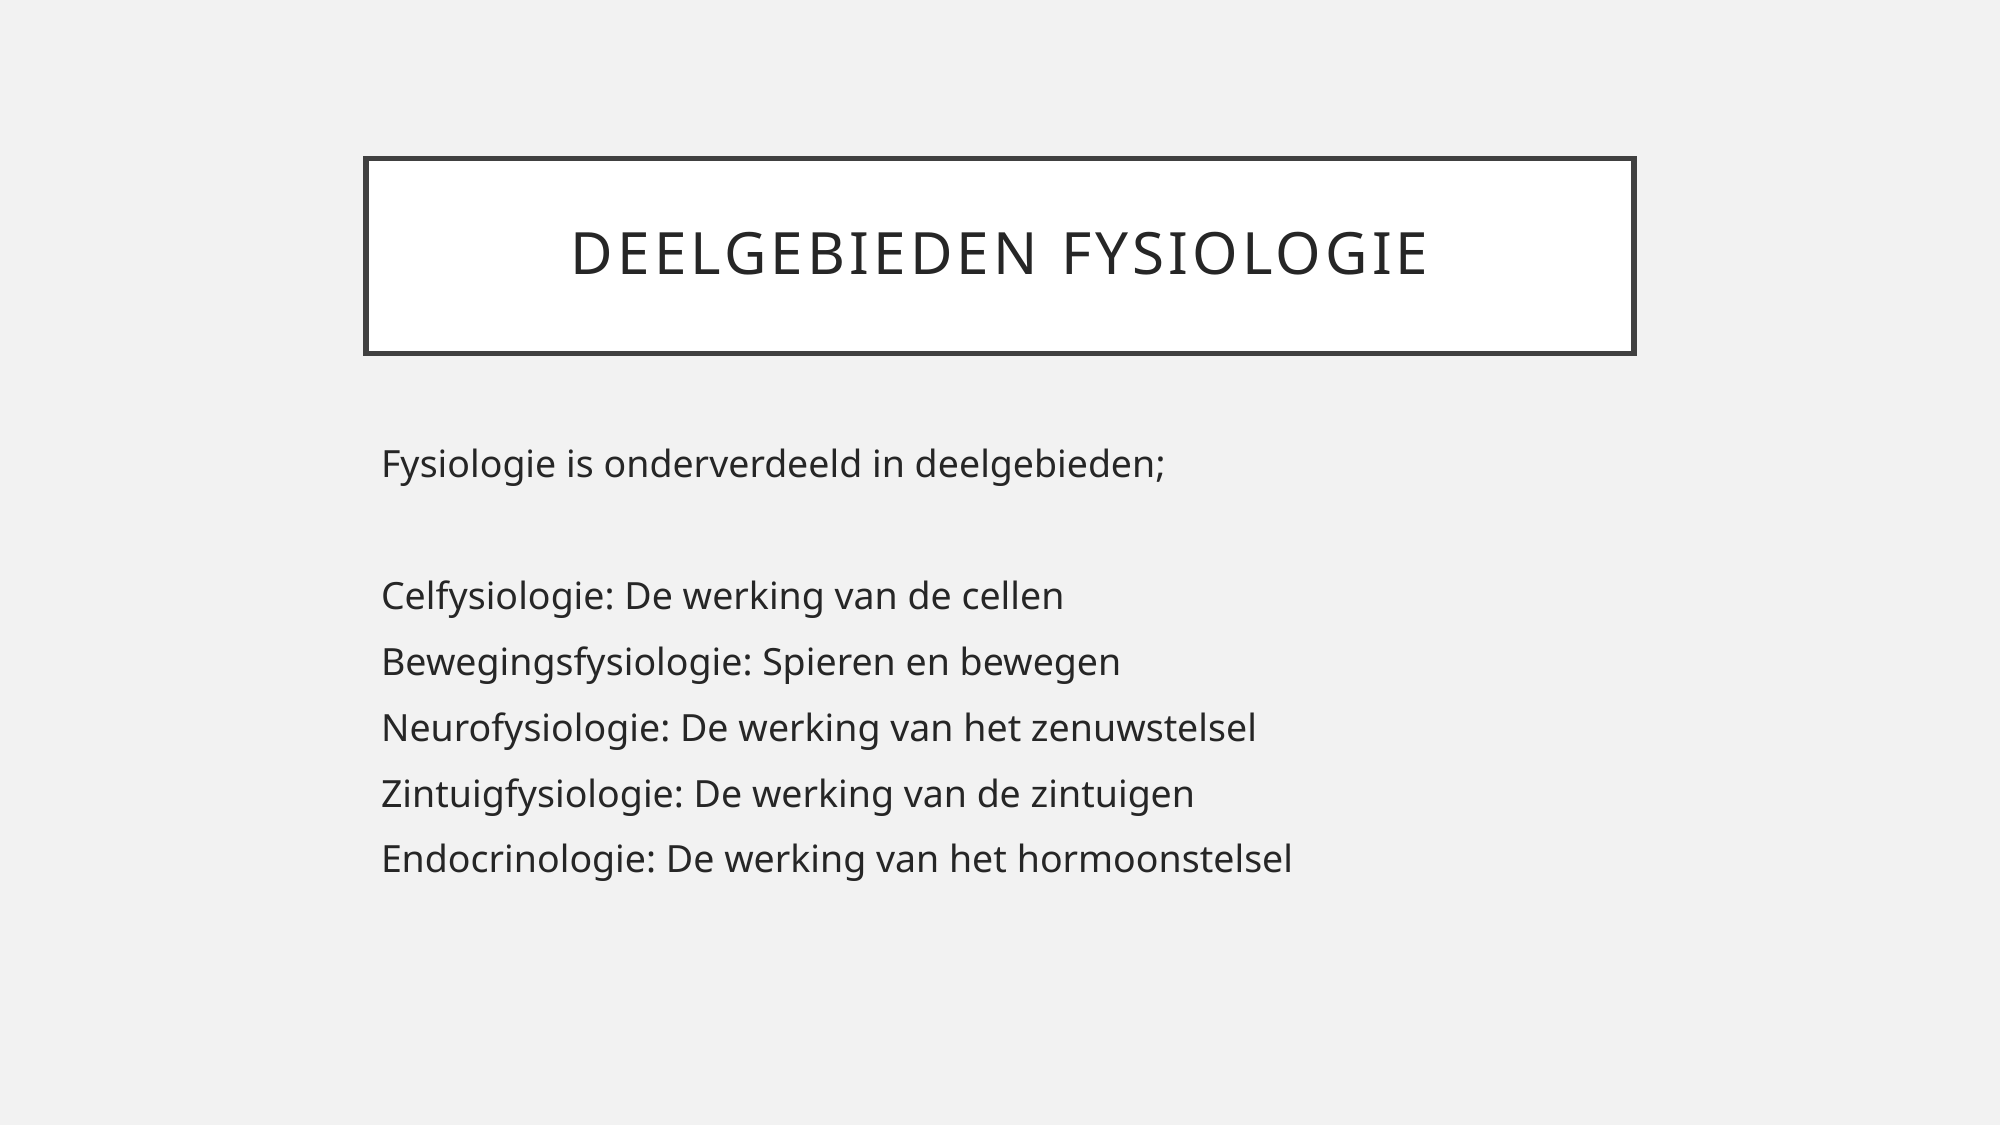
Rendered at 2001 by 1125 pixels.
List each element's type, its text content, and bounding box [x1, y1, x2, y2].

list Fysiologie is onderverdeeld in deelgebieden; Celfysiologie: De werking van de cellen Bewegingsfysiologie: Spieren en bewegen Neurofysiologie: De werking van het zenuwstelsel Zintuigfysiologie: De werking van de zintuigen Endocrinologie: De werking van het hormoonstelsel [366, 432, 1634, 942]
title Deelgebieden fysiologie [363, 156, 1637, 356]
